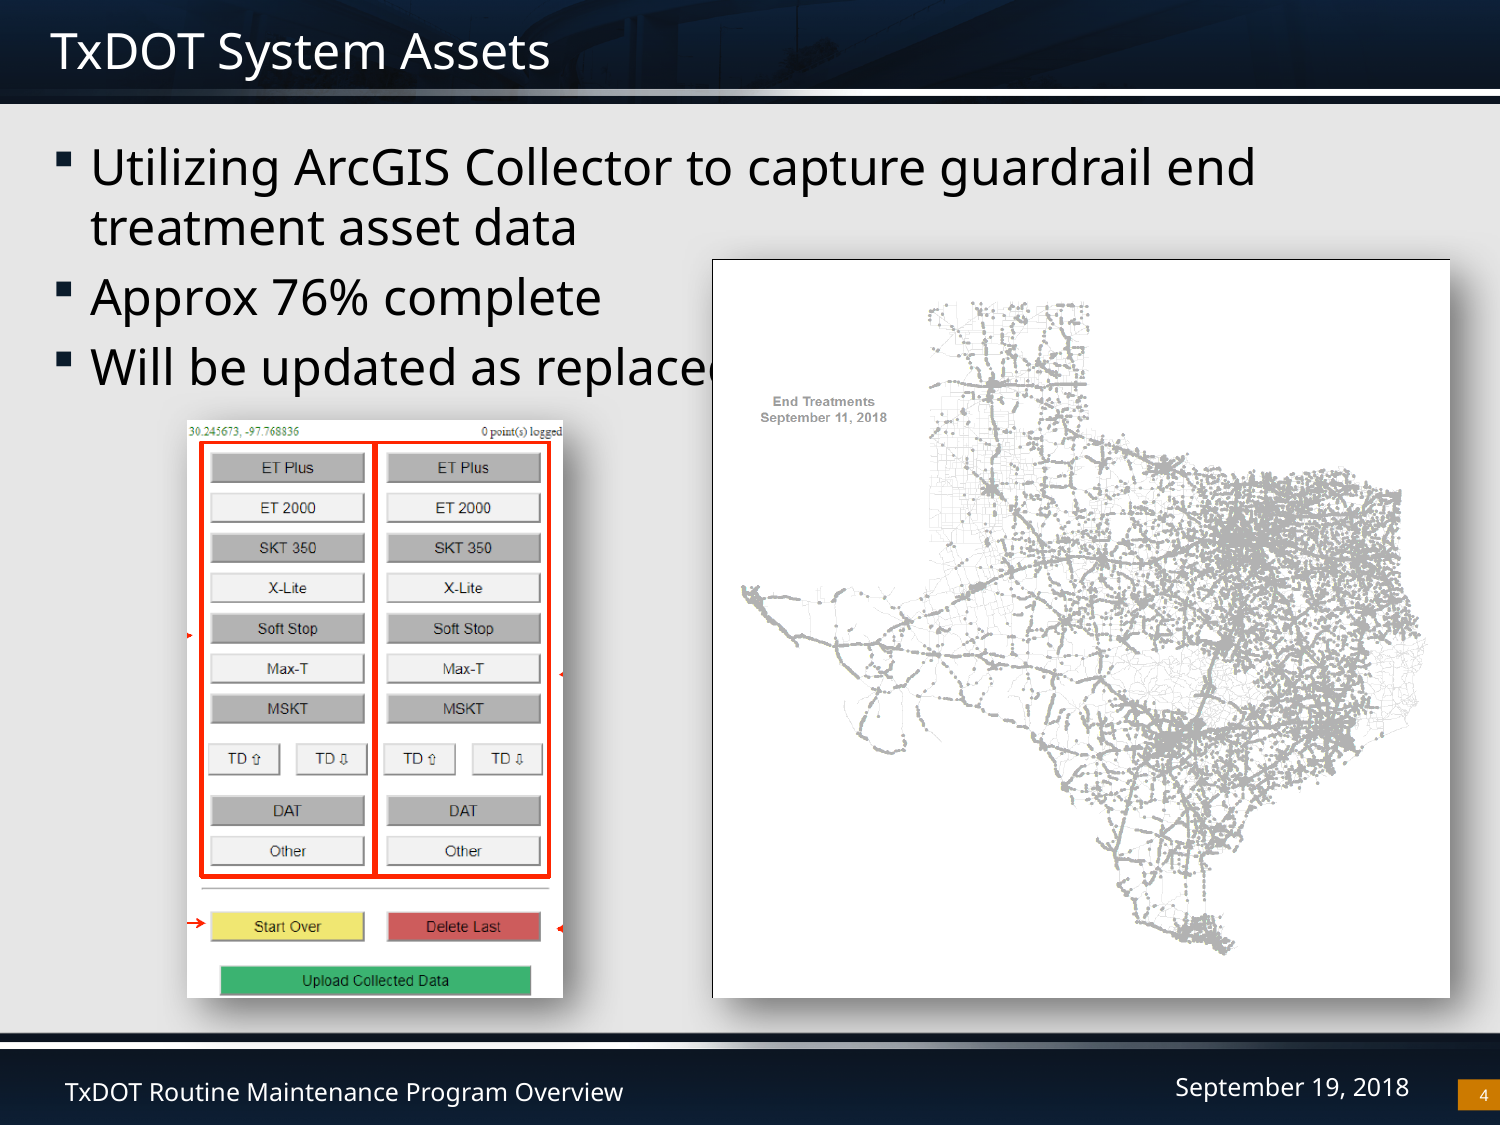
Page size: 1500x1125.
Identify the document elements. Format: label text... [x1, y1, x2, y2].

picture [187, 420, 563, 998]
text_box Utilizing ArcGIS Collector to capture guardrail end treatment asset data Approx 76% complete Will be updated as replaced [37, 128, 1476, 413]
picture [0, 0, 1500, 104]
picture [0, 1032, 1500, 1125]
slide_number 4 [1454, 1079, 1489, 1110]
picture [712, 259, 1451, 998]
title TxDOT System Assets [50, 12, 1421, 89]
